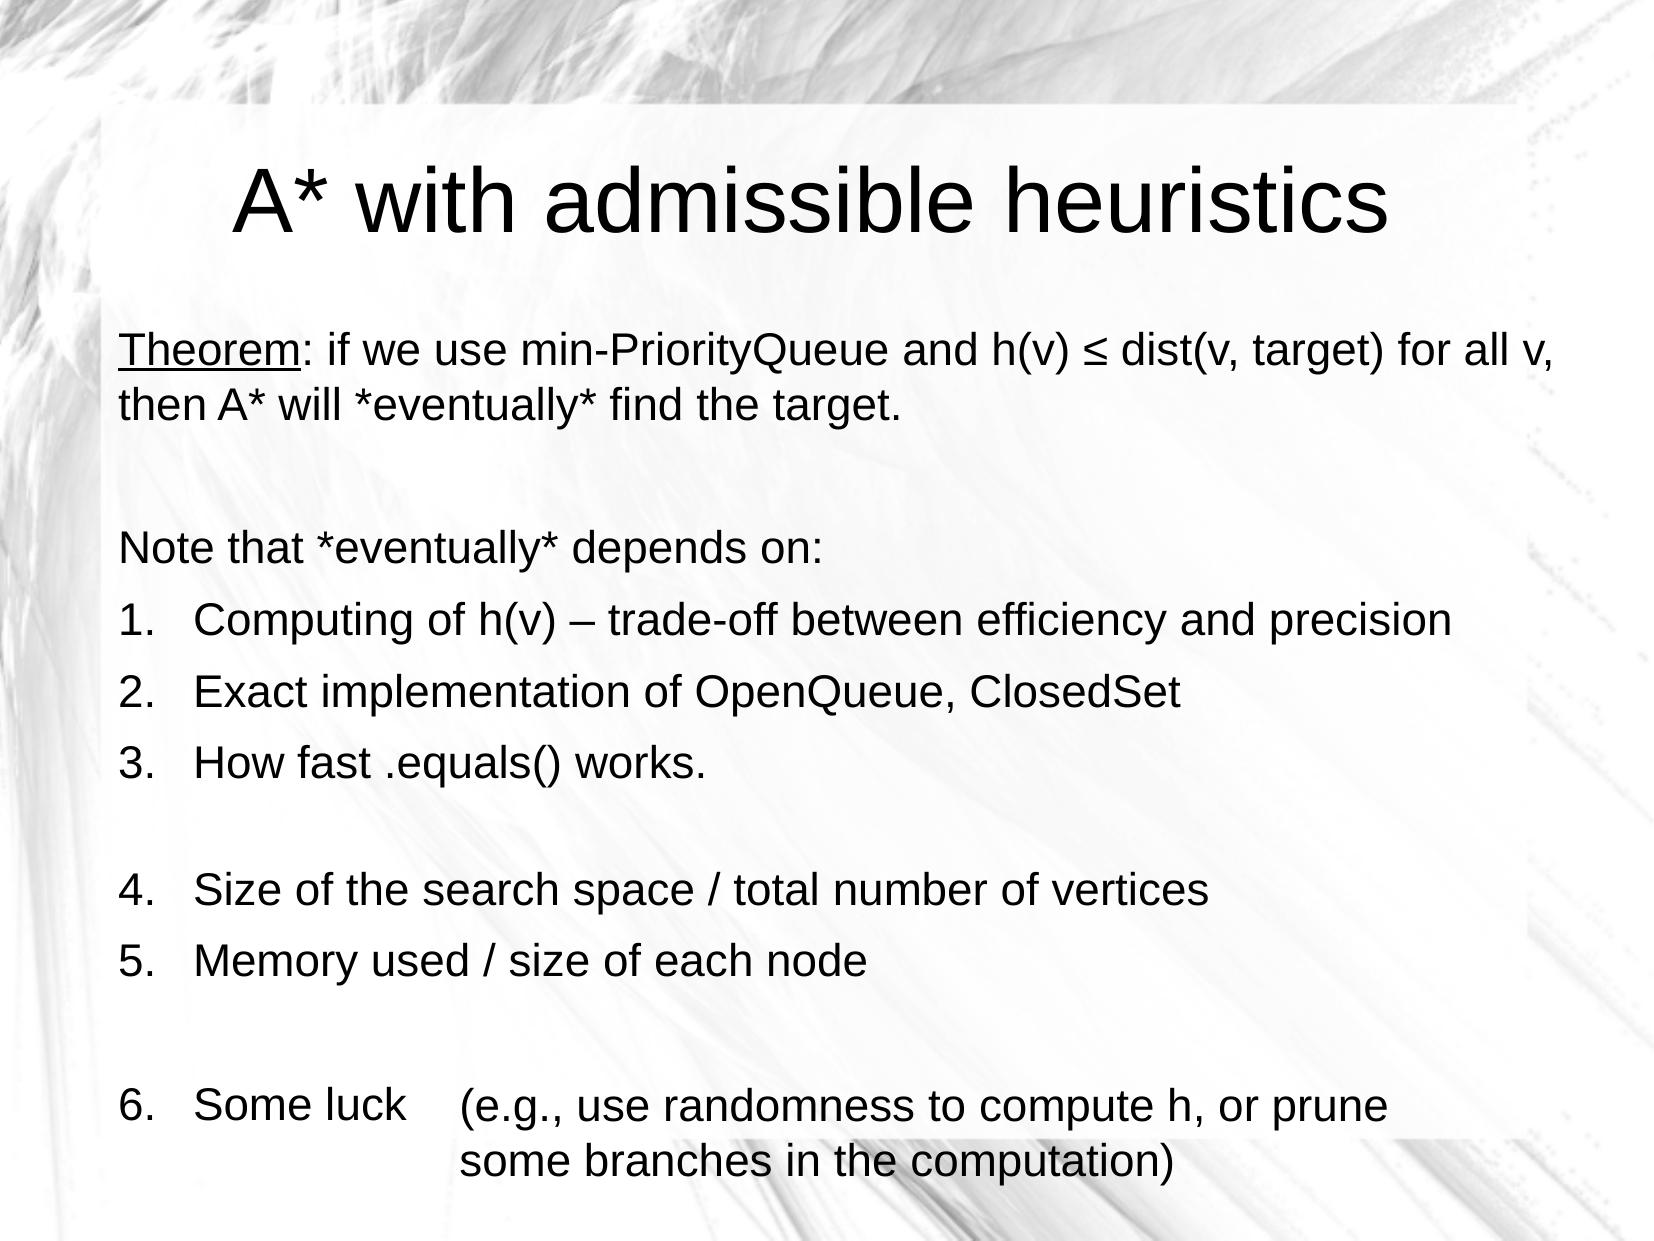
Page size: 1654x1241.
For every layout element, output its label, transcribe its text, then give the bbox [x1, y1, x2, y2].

text_box (e.g., use randomness to compute h, or prune some branches in the computation) [444, 1068, 1484, 1193]
list Theorem: if we use min-PriorityQueue and h(v) ≤ dist(v, target) for all v, then A* will *eventually* find the target. Note that *eventually* depends on: Computing of h(v) – trade-off between efficiency and precision Exact implementation of OpenQueue, ClosedSet How fast .equals() works. Size of the search space / total number of vertices Memory used / size of each node Some luck [118, 319, 1571, 1102]
title A* with admissible heuristics [118, 112, 1506, 281]
picture [0, 0, 1654, 1241]
